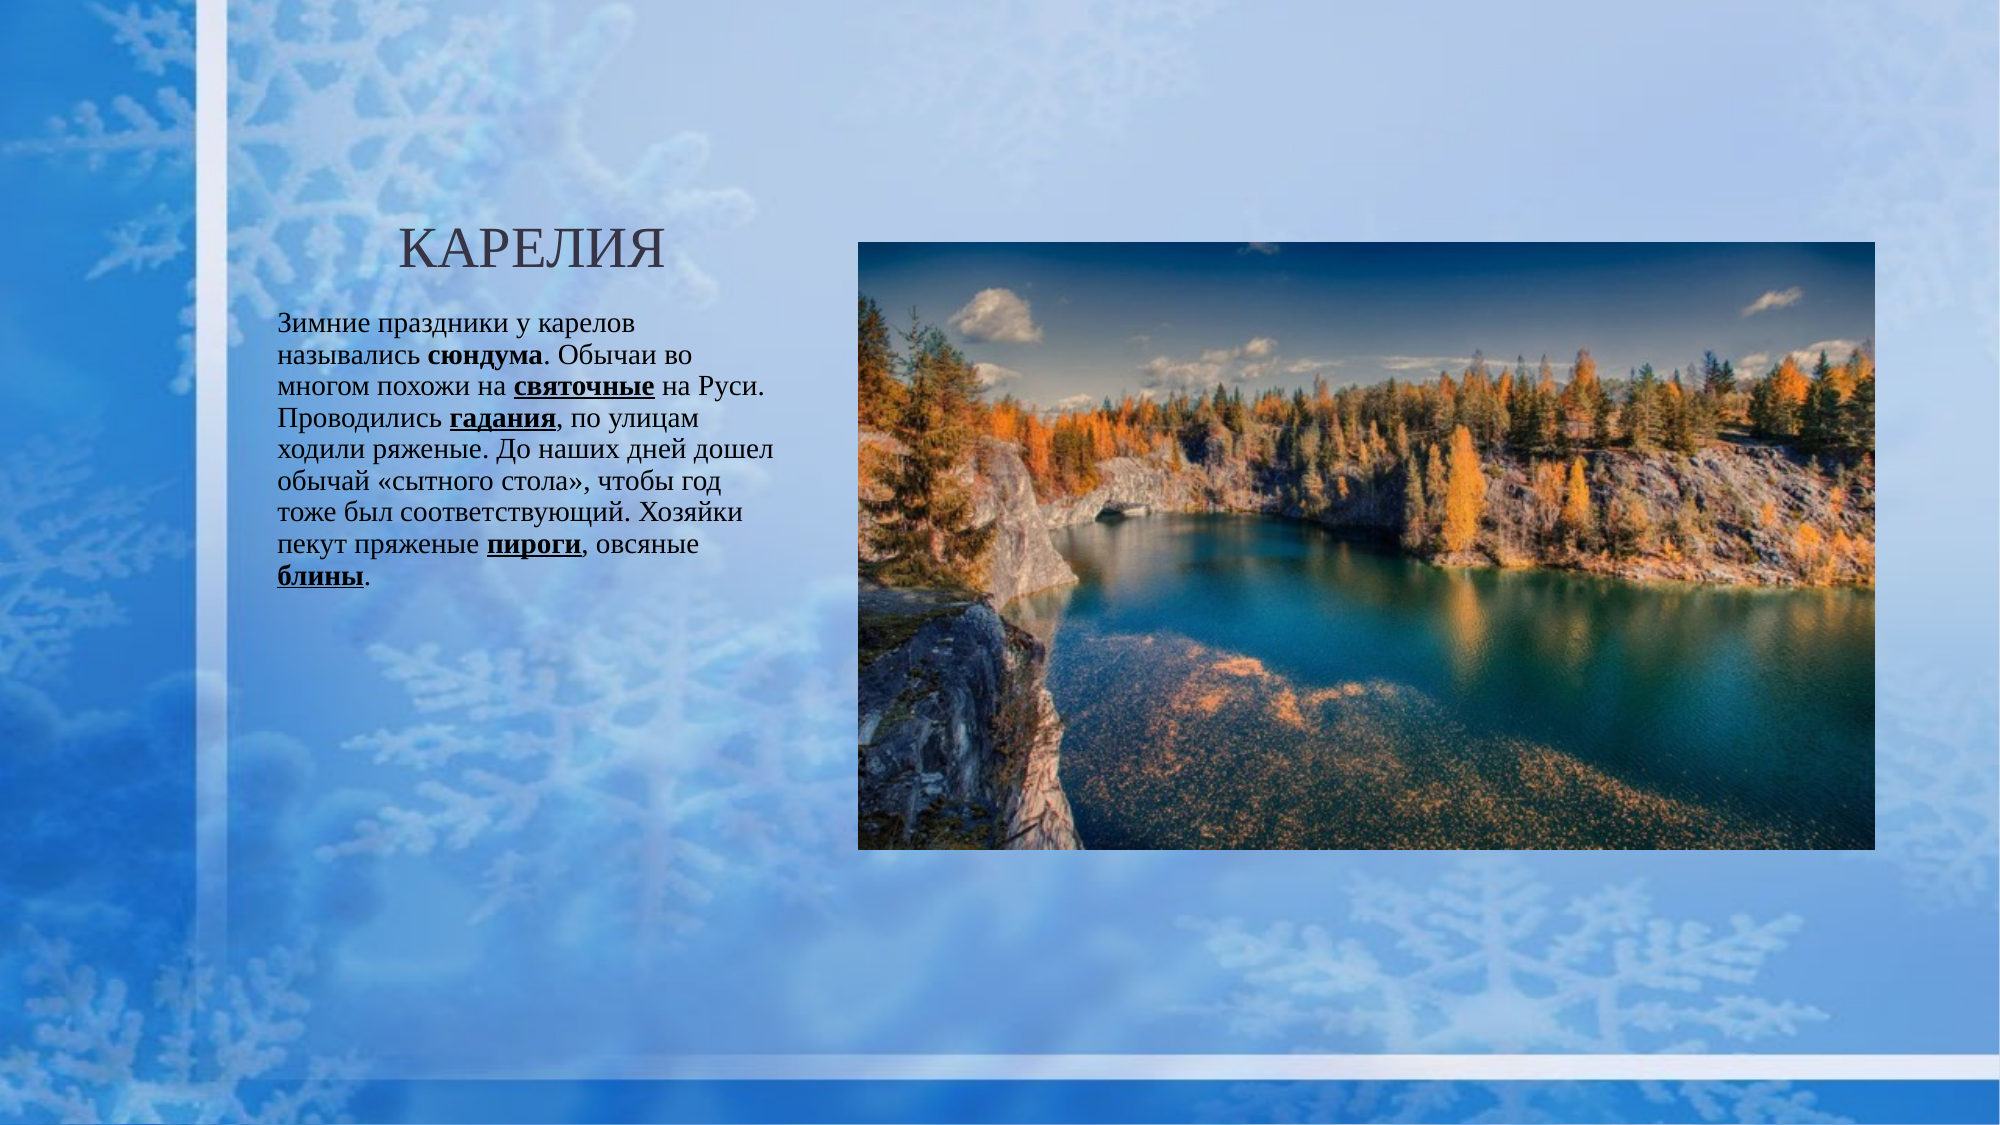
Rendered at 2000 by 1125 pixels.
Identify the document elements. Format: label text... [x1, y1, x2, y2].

picture [0, 0, 2000, 1125]
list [858, 241, 1875, 850]
title Карелия [262, 62, 803, 288]
list Зимние праздники у карелов назывались сюндума. Обычаи во многом похожи на святочные на Руси. Проводились гадания, по улицам ходили ряженые. До наших дней дошел обычай «сытного стола», чтобы год тоже был соответствующий. Хозяйки пекут пряженые пироги, овсяные блины. [262, 299, 803, 1013]
